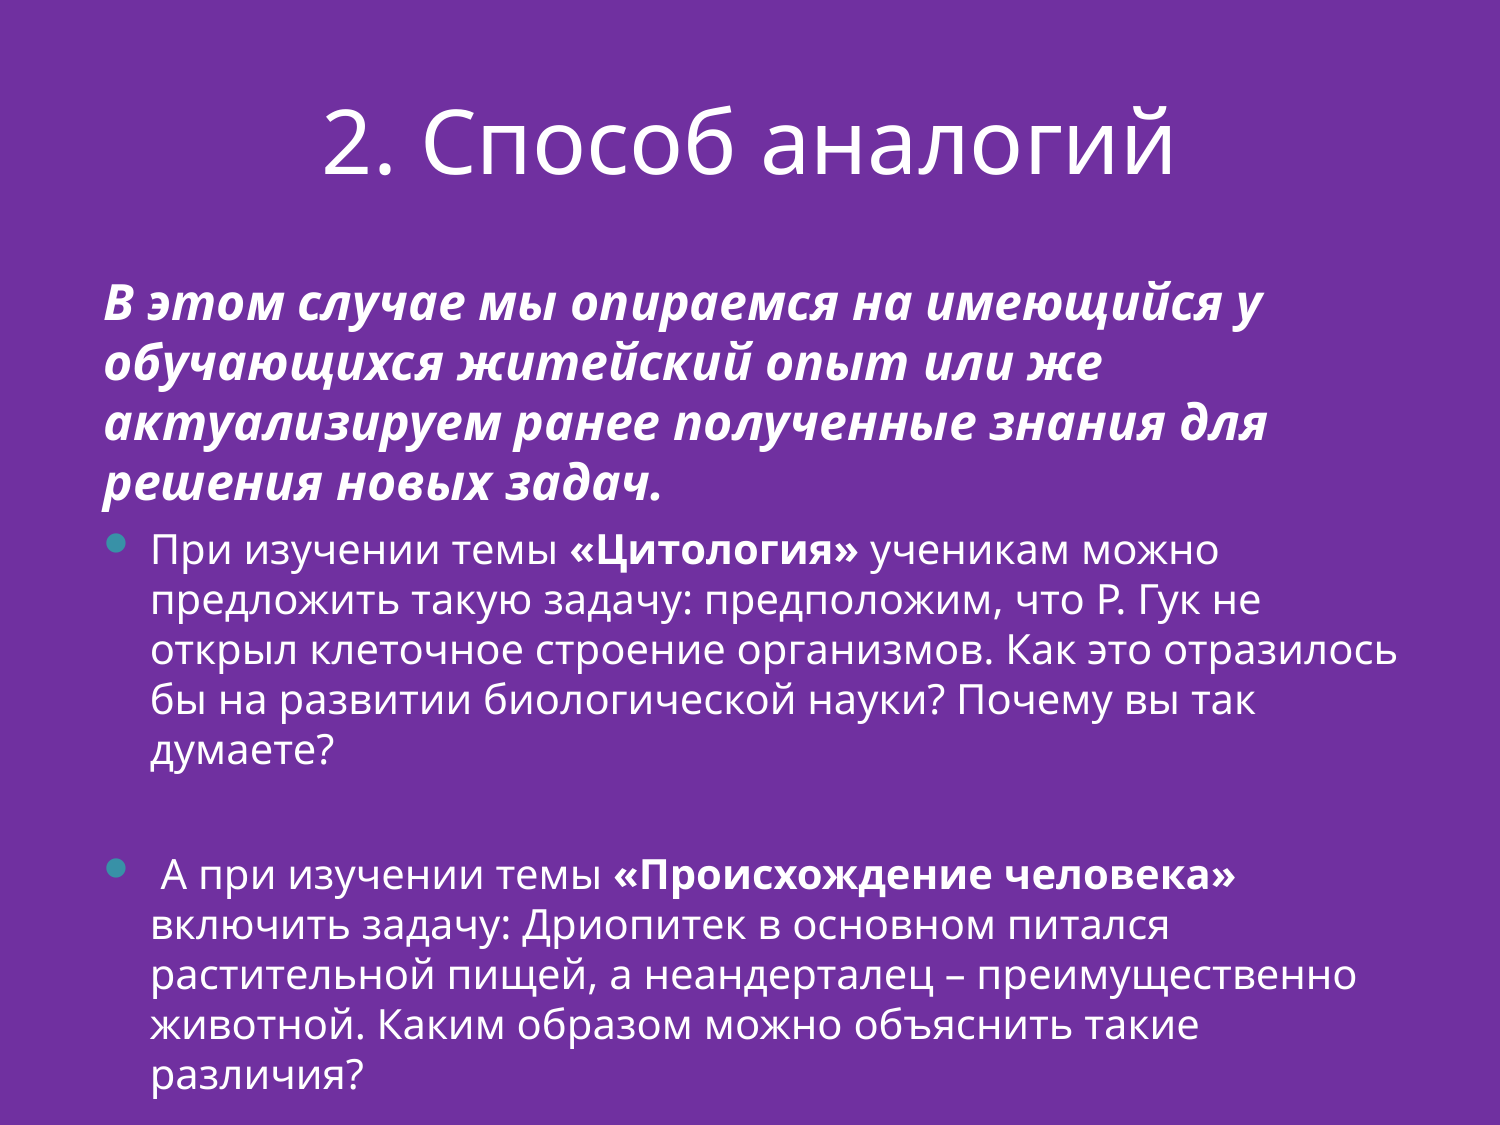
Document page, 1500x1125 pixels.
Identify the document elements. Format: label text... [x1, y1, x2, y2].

title 2. Способ аналогий [75, 45, 1425, 233]
list В этом случае мы опираемся на имеющийся у обучающихся житейский опыт или же актуализируем ранее полученные знания для решения новых задач. При изучении темы «Цитология» ученикам можно предложить такую задачу: предположим, что Р. Гук не открыл клеточное строение организмов. Как это отразилось бы на развитии биологической науки? Почему вы так думаете? А при изучении темы «Происхождение человека» включить задачу: Дриопитек в основном питался растительной пищей, а неандерталец – преимущественно животной. Каким образом можно объяснить такие различия? [75, 262, 1425, 1005]
